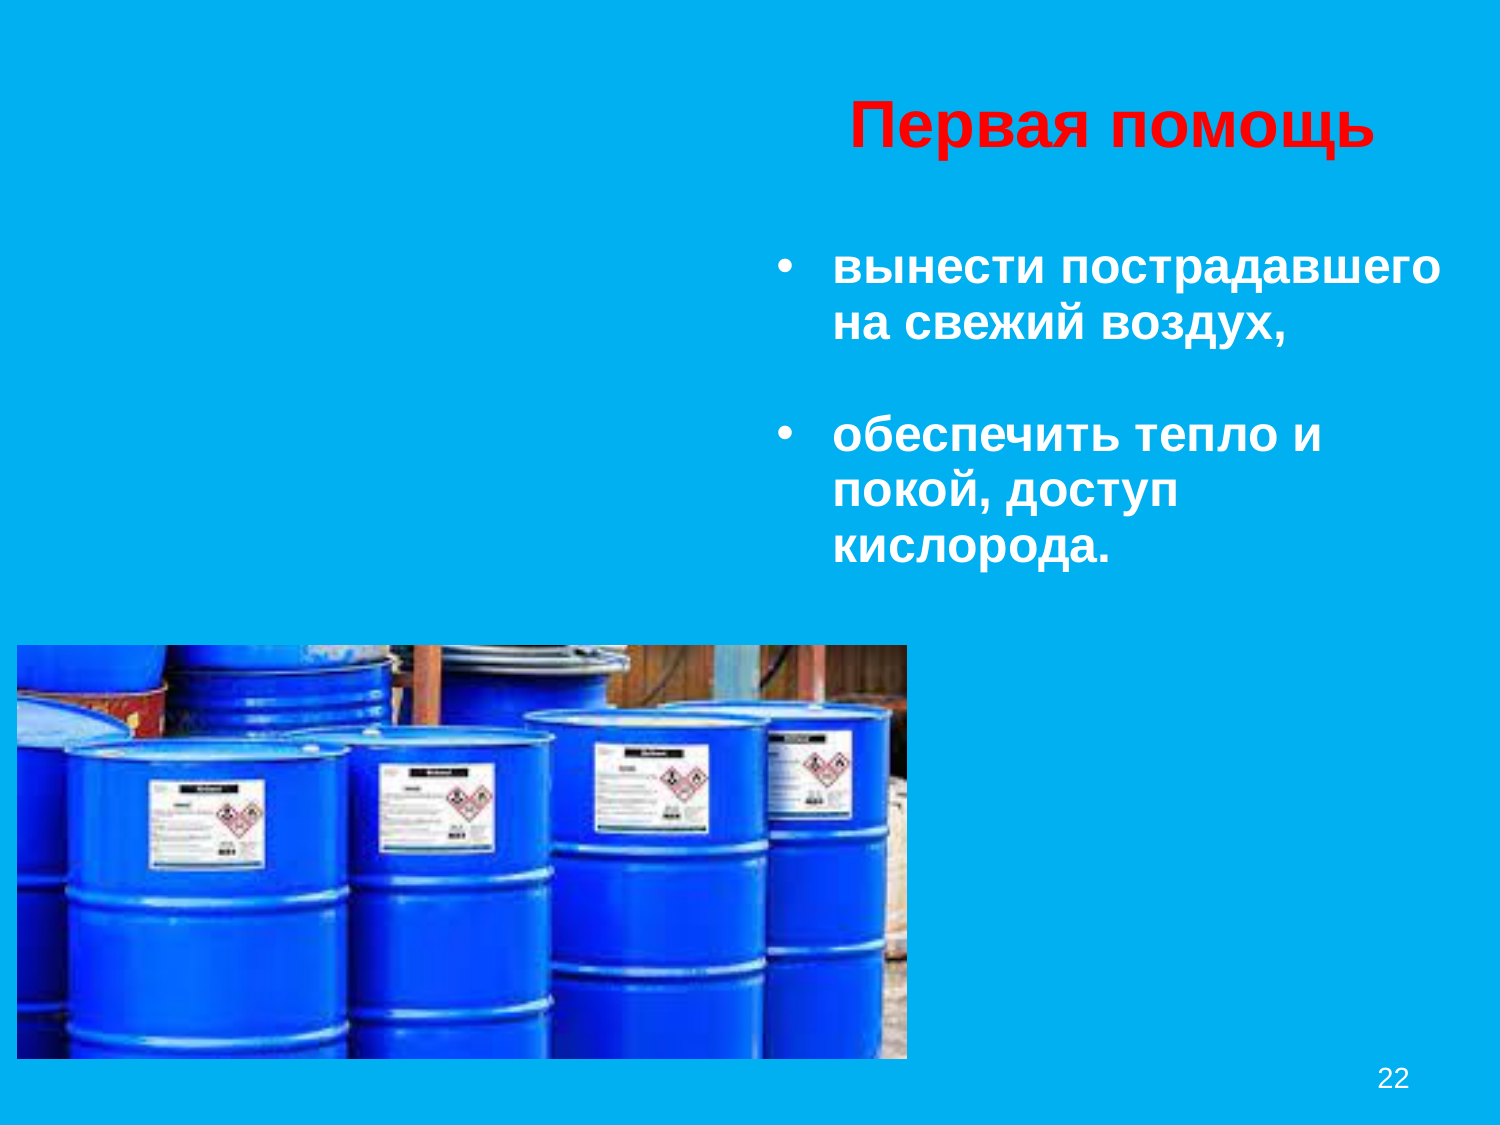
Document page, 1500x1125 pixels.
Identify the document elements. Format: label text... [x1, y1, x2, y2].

slide_number 22 [1074, 1024, 1425, 1103]
picture [18, 646, 906, 1058]
text_box Первая помощь вынести пострадавшего на свежий воздух, обеспечить тепло и покой, доступ кислорода. [761, 80, 1465, 582]
